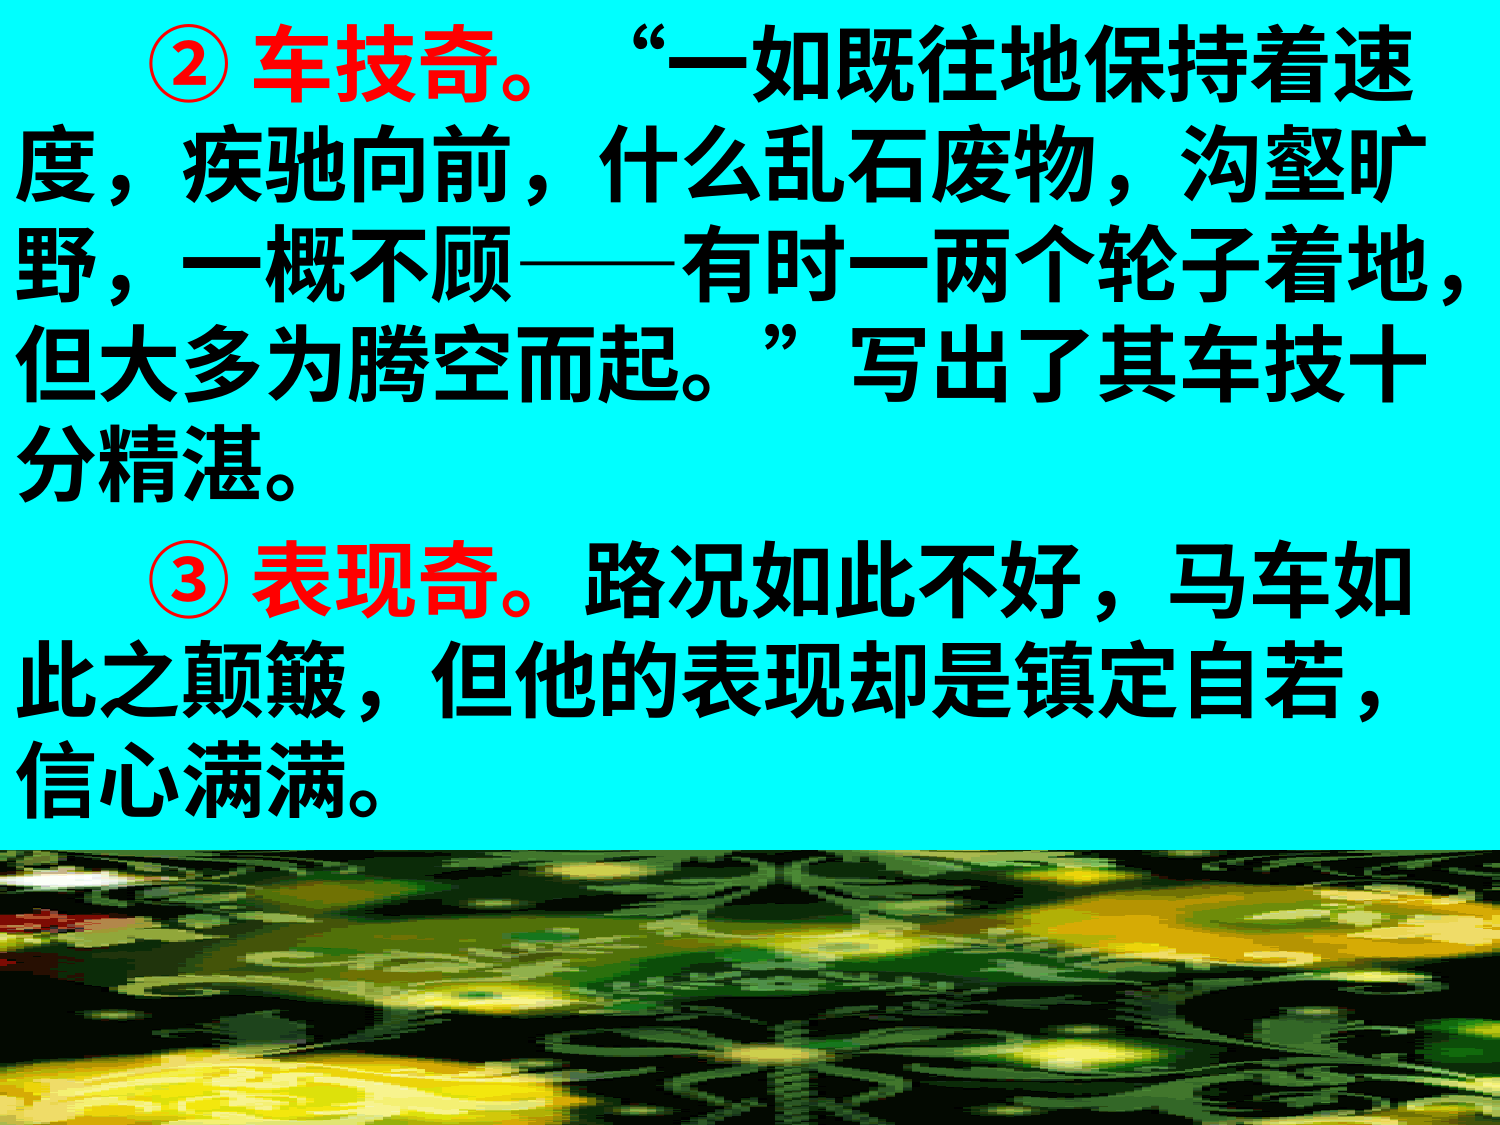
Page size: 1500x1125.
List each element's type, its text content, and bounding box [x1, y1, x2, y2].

list ②车技奇。“一如既往地保持着速度，疾驰向前，什么乱石废物，沟壑旷野，一概不顾——有时一两个轮子着地，但大多为腾空而起。”写出了其车技十分精湛。 ③表现奇。路况如此不好，马车如此之颠簸，但他的表现却是镇定自若，信心满满。 [0, 4, 1500, 850]
picture [0, 850, 1500, 1125]
